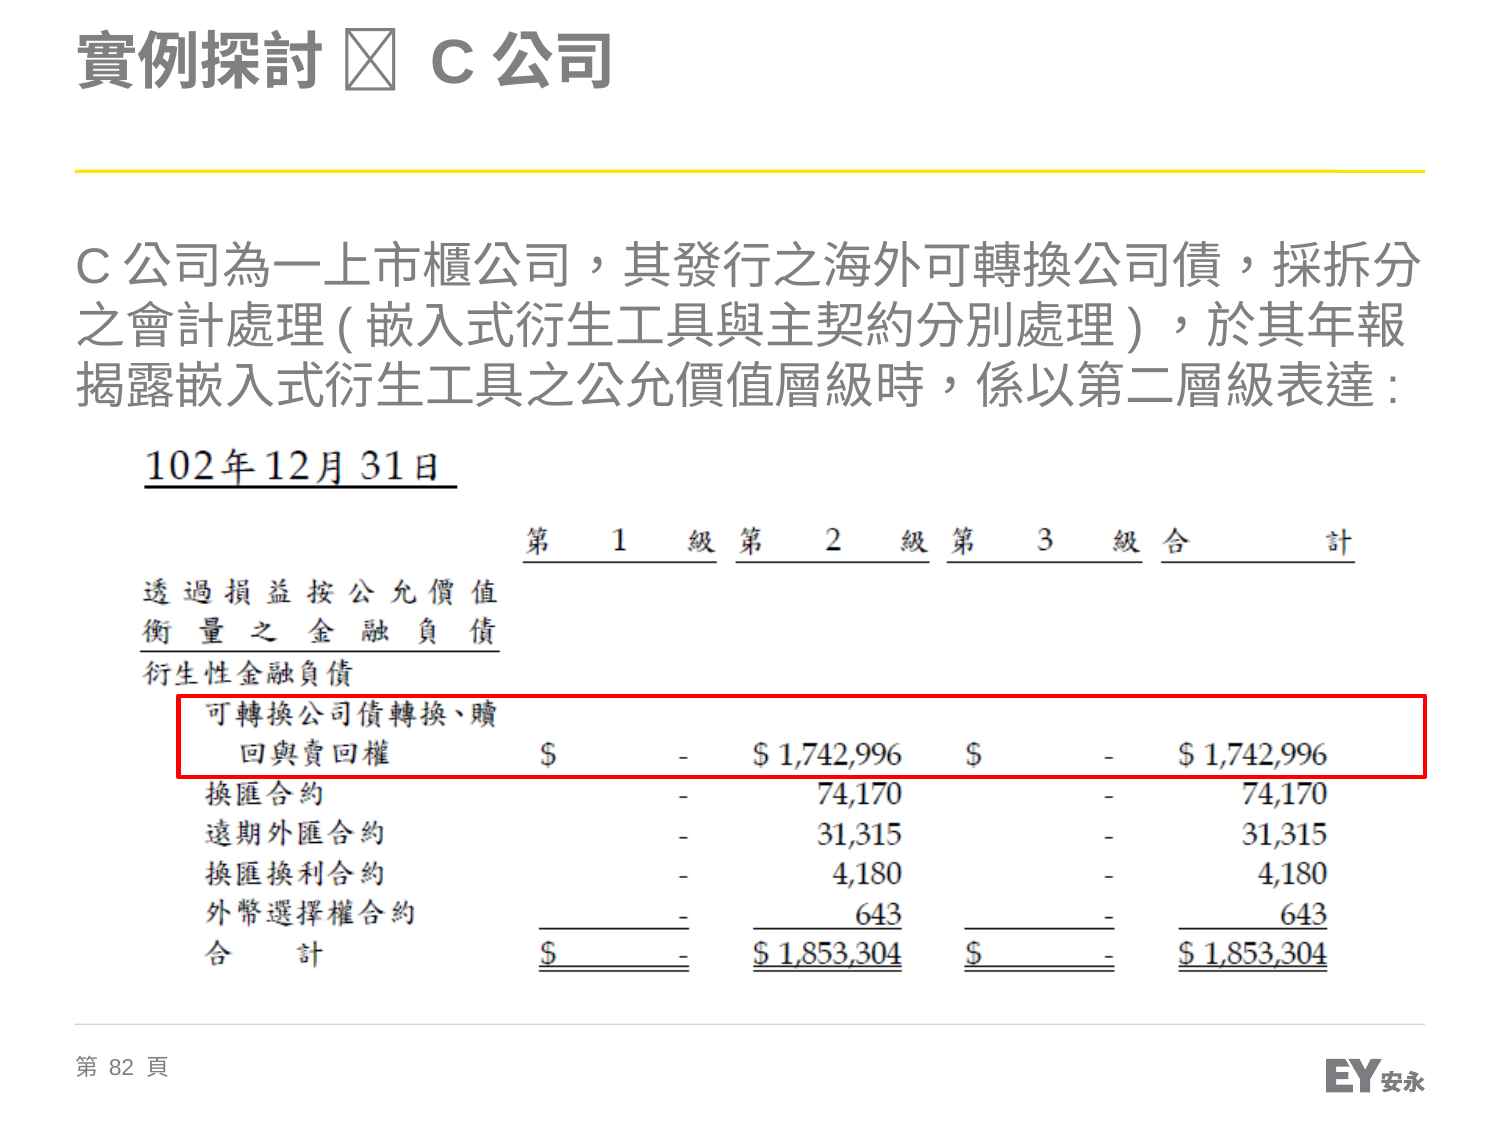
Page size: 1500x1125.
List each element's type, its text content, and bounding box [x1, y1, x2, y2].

list C公司為一上市櫃公司，其發行之海外可轉換公司債，採拆分之會計處理(嵌入式衍生工具與主契約分別處理)，於其年報揭露嵌入式衍生工具之公允價值層級時，係以第二層級表達: [75, 233, 1425, 1005]
picture [129, 443, 1371, 568]
picture [131, 571, 1340, 983]
text_box [1343, 694, 1427, 779]
title 實例探討  C公司 [75, 33, 1425, 175]
